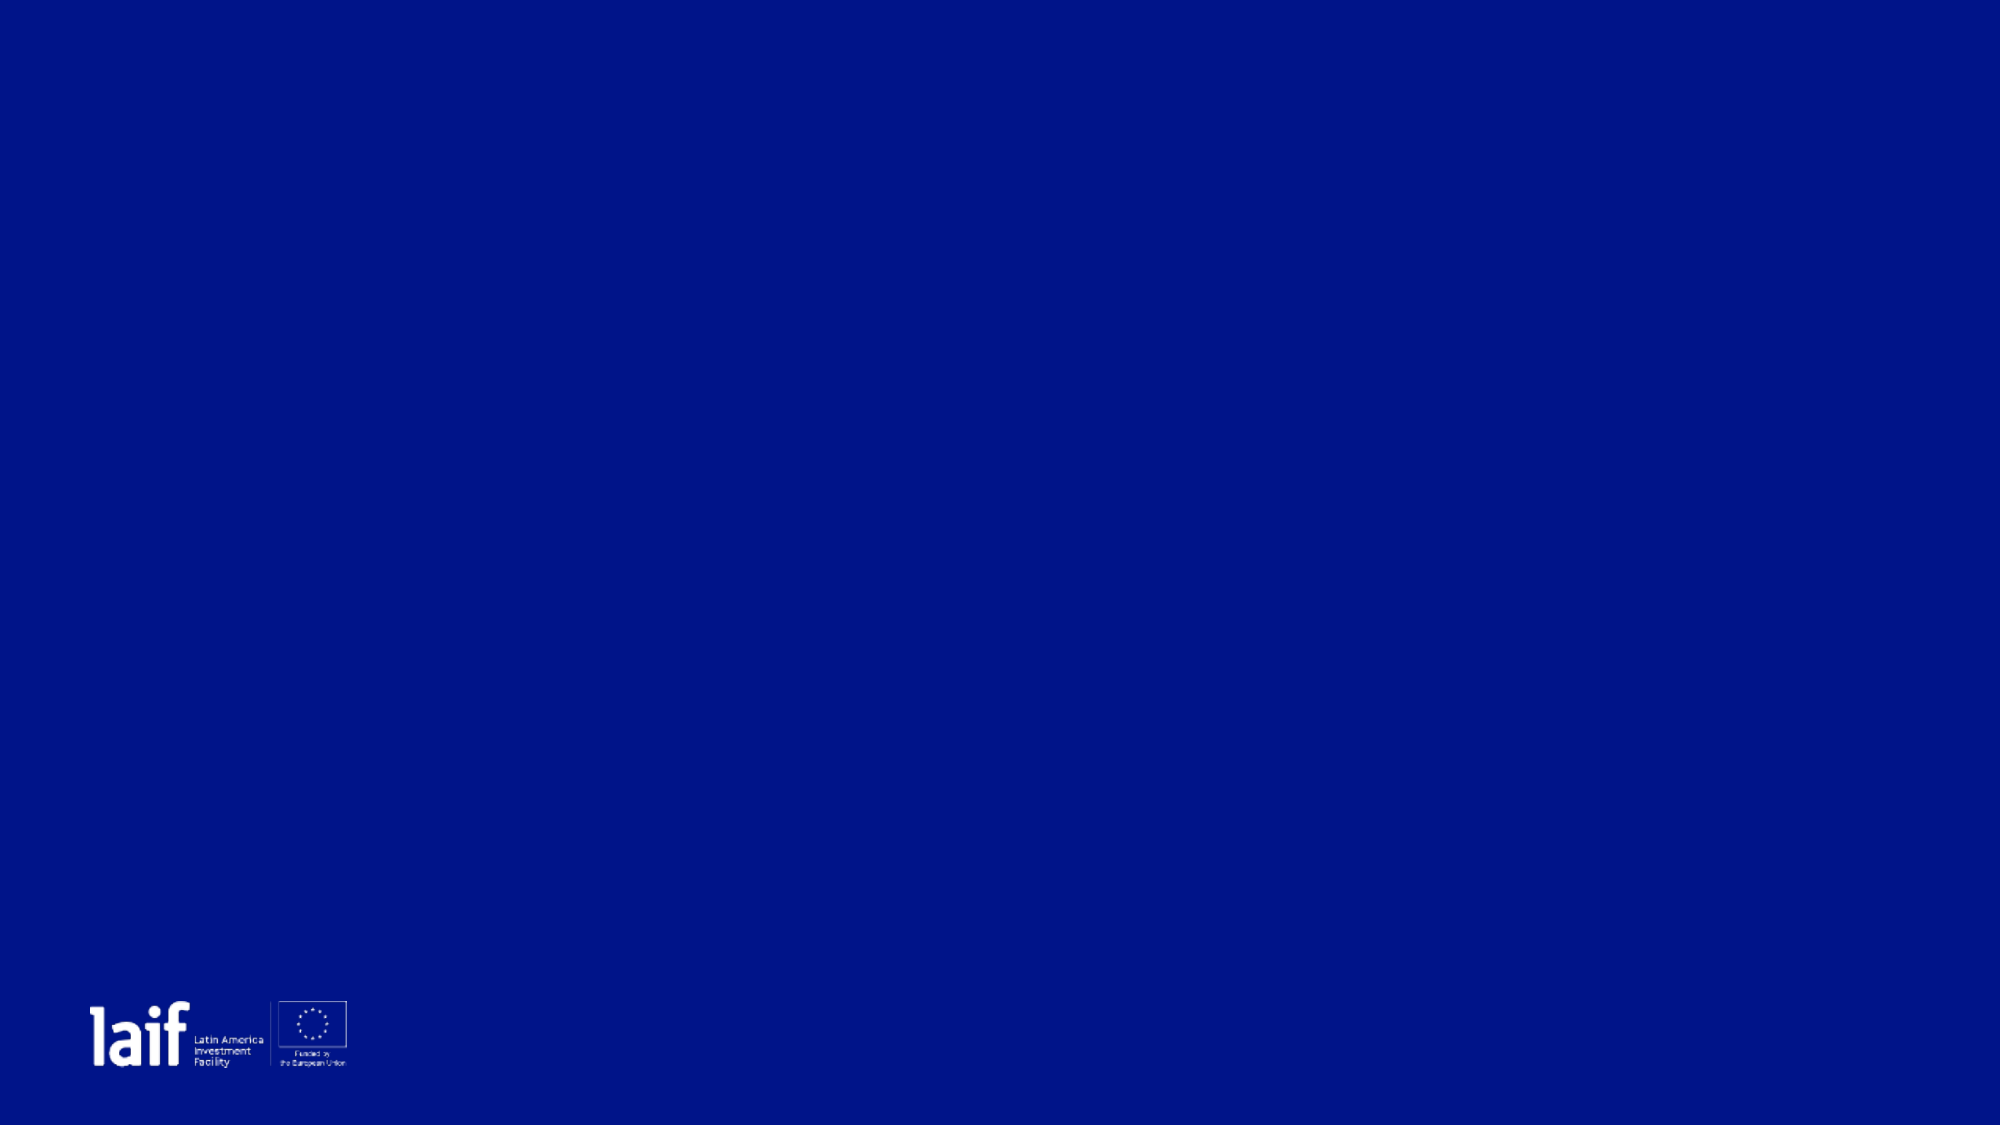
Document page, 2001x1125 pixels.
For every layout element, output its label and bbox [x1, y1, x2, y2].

picture [90, 1001, 347, 1068]
